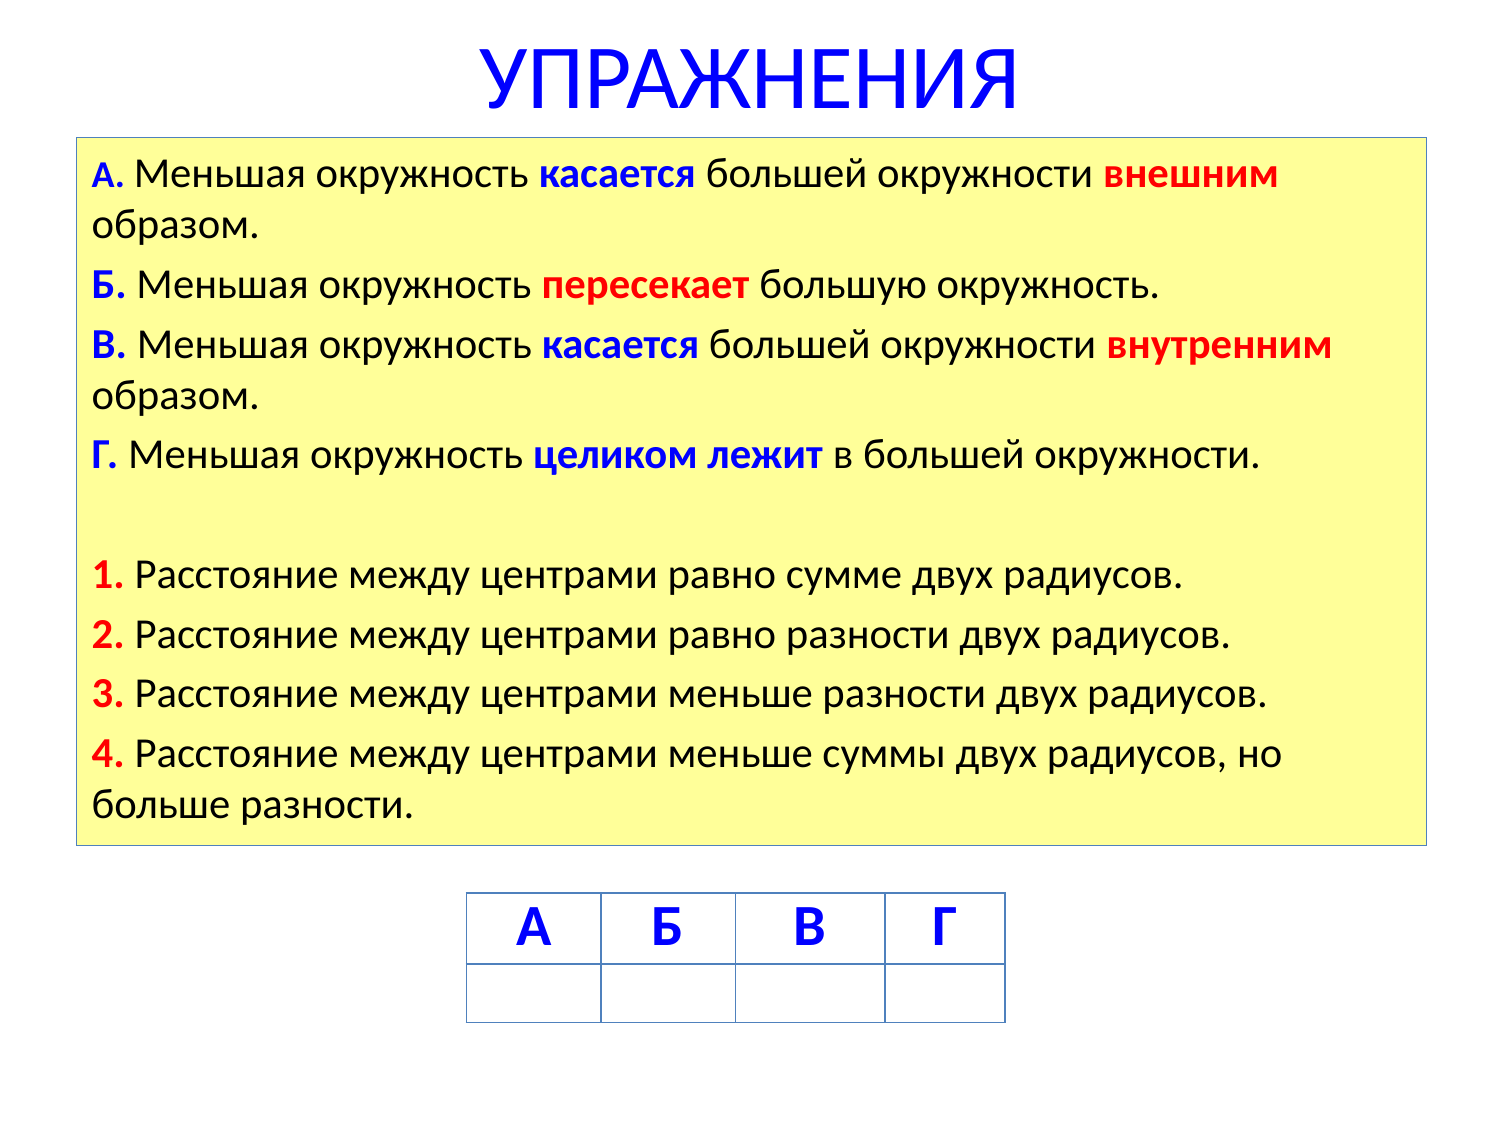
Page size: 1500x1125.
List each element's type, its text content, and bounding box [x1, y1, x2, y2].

table_cell [736, 965, 884, 1022]
table_header Б [602, 894, 735, 963]
table_header Г [886, 894, 1004, 963]
table_cell [467, 965, 600, 1022]
title УПРАЖНЕНИЯ [75, 7, 1425, 138]
table_cell [602, 965, 735, 1022]
list А. Меньшая окружность касается большей окружности внешним образом. Б. Меньшая окружность пересекает большую окружность. В. Меньшая окружность касается большей окружности внутренним образом. Г. Меньшая окружность целиком лежит в большей окружности. 1. Расстояние между центрами равно сумме двух радиусов. 2. Расстояние между центрами равно разности двух радиусов. 3. Расстояние между центрами меньше разности двух радиусов. 4. Расстояние между центрами меньше суммы двух радиусов, но больше разности. [76, 137, 1427, 846]
table_header В [736, 894, 884, 963]
table_cell [886, 965, 1004, 1022]
table_header А [467, 894, 600, 963]
